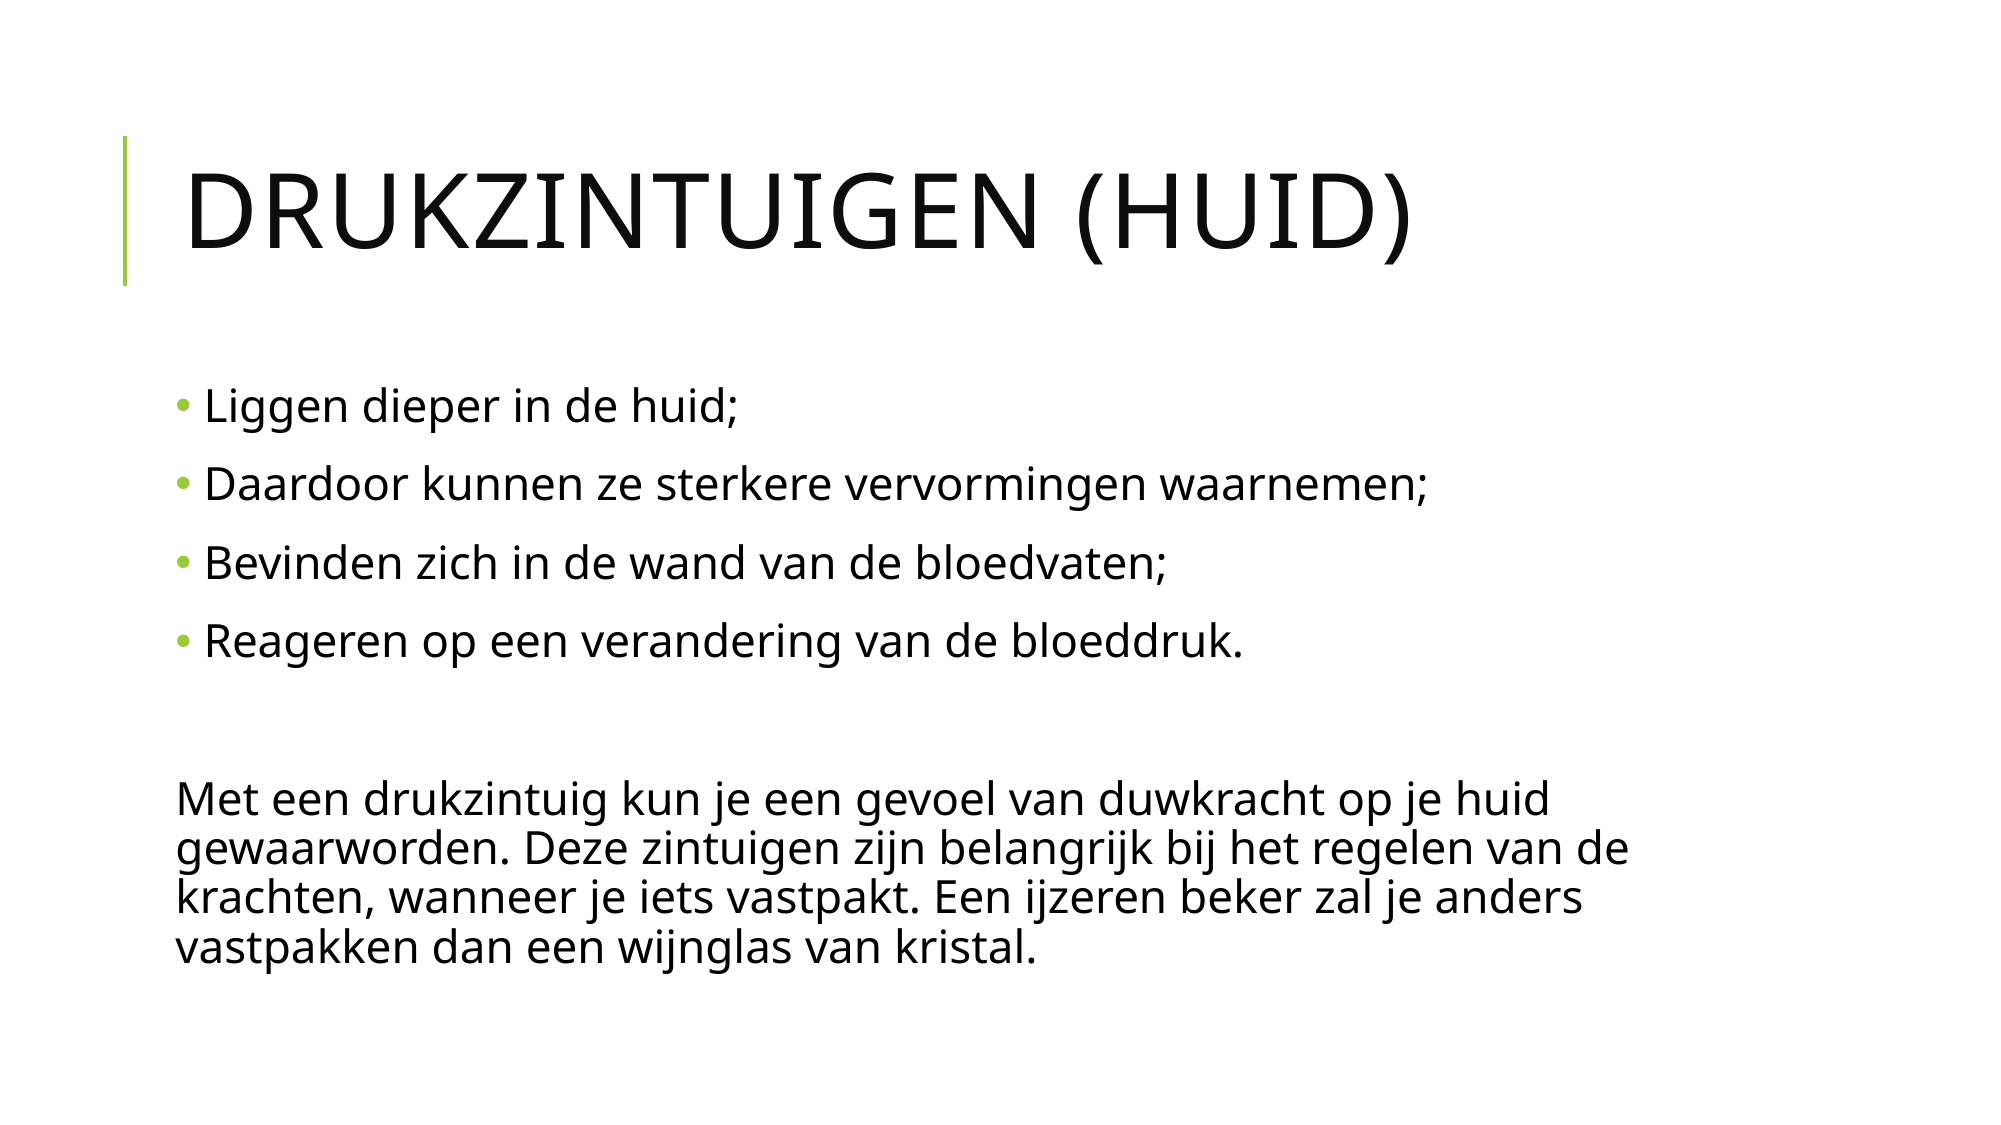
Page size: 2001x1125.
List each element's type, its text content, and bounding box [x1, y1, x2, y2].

title Drukzintuigen (huid) [168, 96, 1763, 342]
list Liggen dieper in de huid; Daardoor kunnen ze sterkere vervormingen waarnemen; Bevinden zich in de wand van de bloedvaten; Reageren op een verandering van de bloeddruk. Met een drukzintuig kun je een gevoel van duwkracht op je huid gewaarworden. Deze zintuigen zijn belangrijk bij het regelen van de krachten, wanneer je iets vastpakt. Een ijzeren beker zal je anders vastpakken dan een wijnglas van kristal. [168, 375, 1763, 1035]
